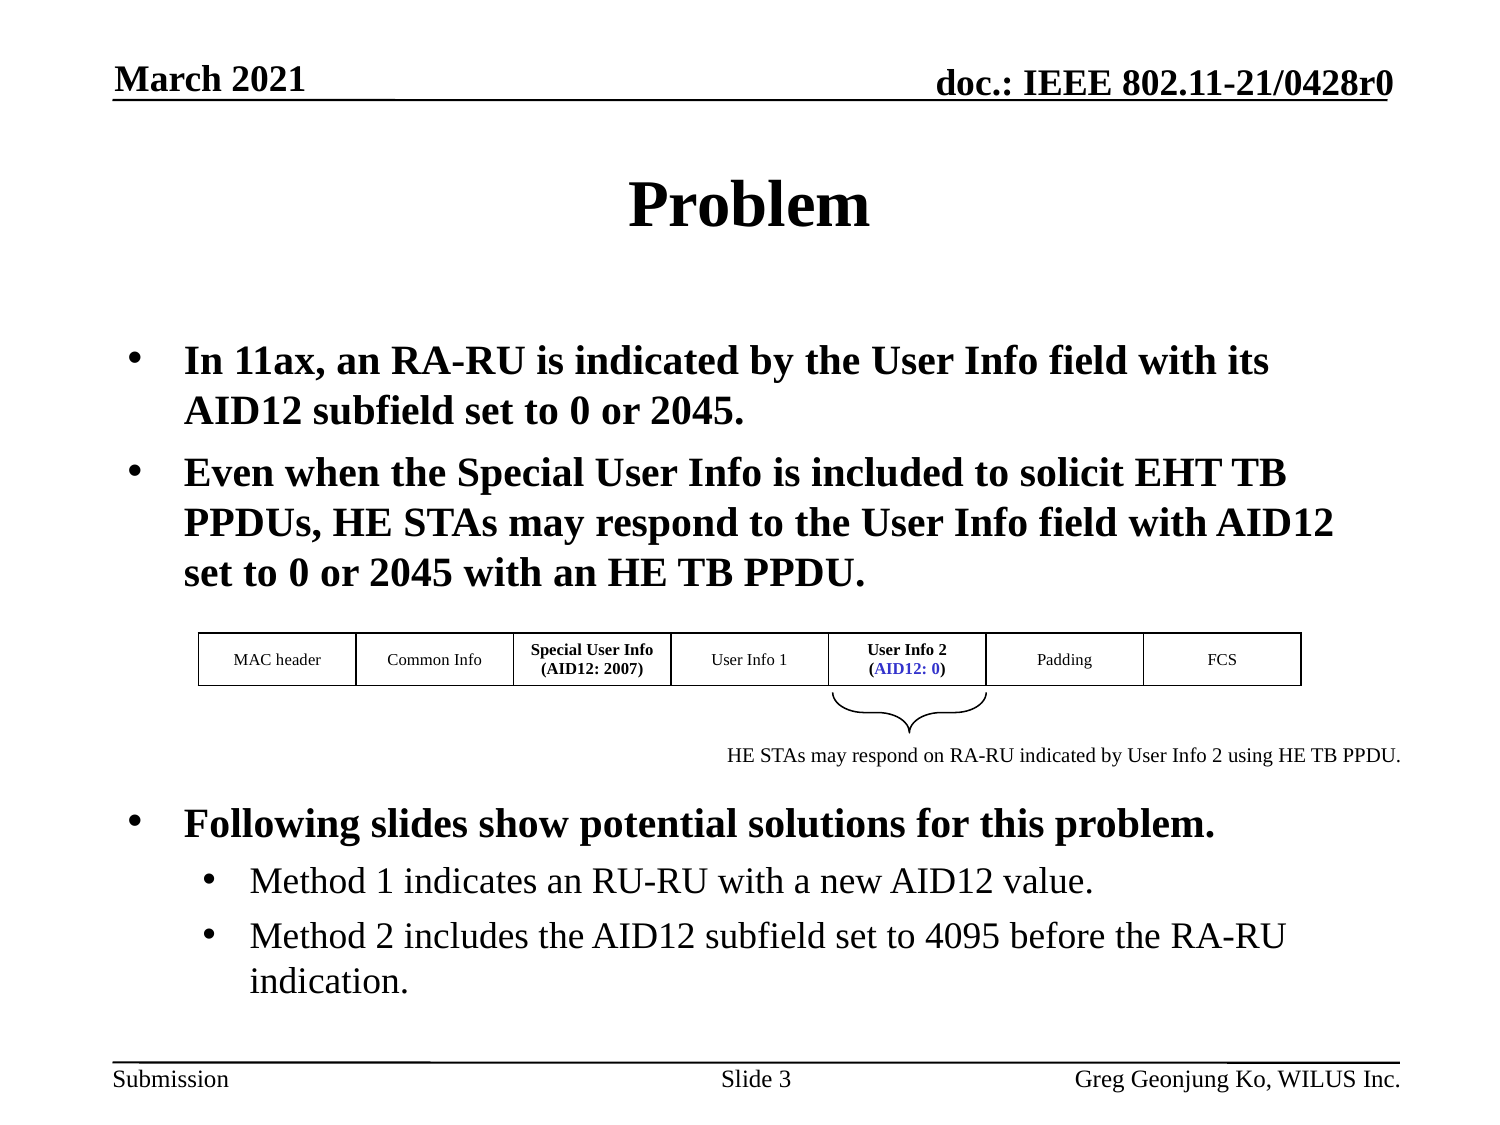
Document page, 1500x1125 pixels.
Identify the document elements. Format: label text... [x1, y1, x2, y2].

table_header FCS [1144, 634, 1300, 685]
table_header User Info 1 [672, 634, 828, 685]
table_header Common Info [357, 634, 513, 685]
text_box [832, 692, 987, 733]
text_box HE STAs may respond on RA-RU indicated by User Info 2 using HE TB PPDU. [712, 734, 1424, 775]
table_header User Info 2 (AID12: 0) [829, 634, 985, 685]
table_header MAC header [199, 634, 355, 685]
title Problem [112, 112, 1388, 288]
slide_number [114, 54, 423, 100]
table_header Special User Info (AID12: 2007) [514, 634, 670, 685]
list In 11ax, an RA-RU is indicated by the User Info field with its AID12 subfield set to 0 or 2045. Even when the Special User Info is included to solicit EHT TB PPDUs, HE STAs may respond to the User Info field with AID12 set to 0 or 2045 with an HE TB PPDU. Following slides show potential solutions for this problem. Method 1 indicates an RU-RU with a new AID12 value. Method 2 includes the AID12 subfield set to 4095 before the RA-RU indication. [112, 324, 1388, 1000]
footer Greg Geonjung Ko, WILUS Inc. [878, 1061, 1402, 1093]
slide_number Slide 3 [712, 1061, 800, 1123]
table_header Padding [987, 634, 1143, 685]
